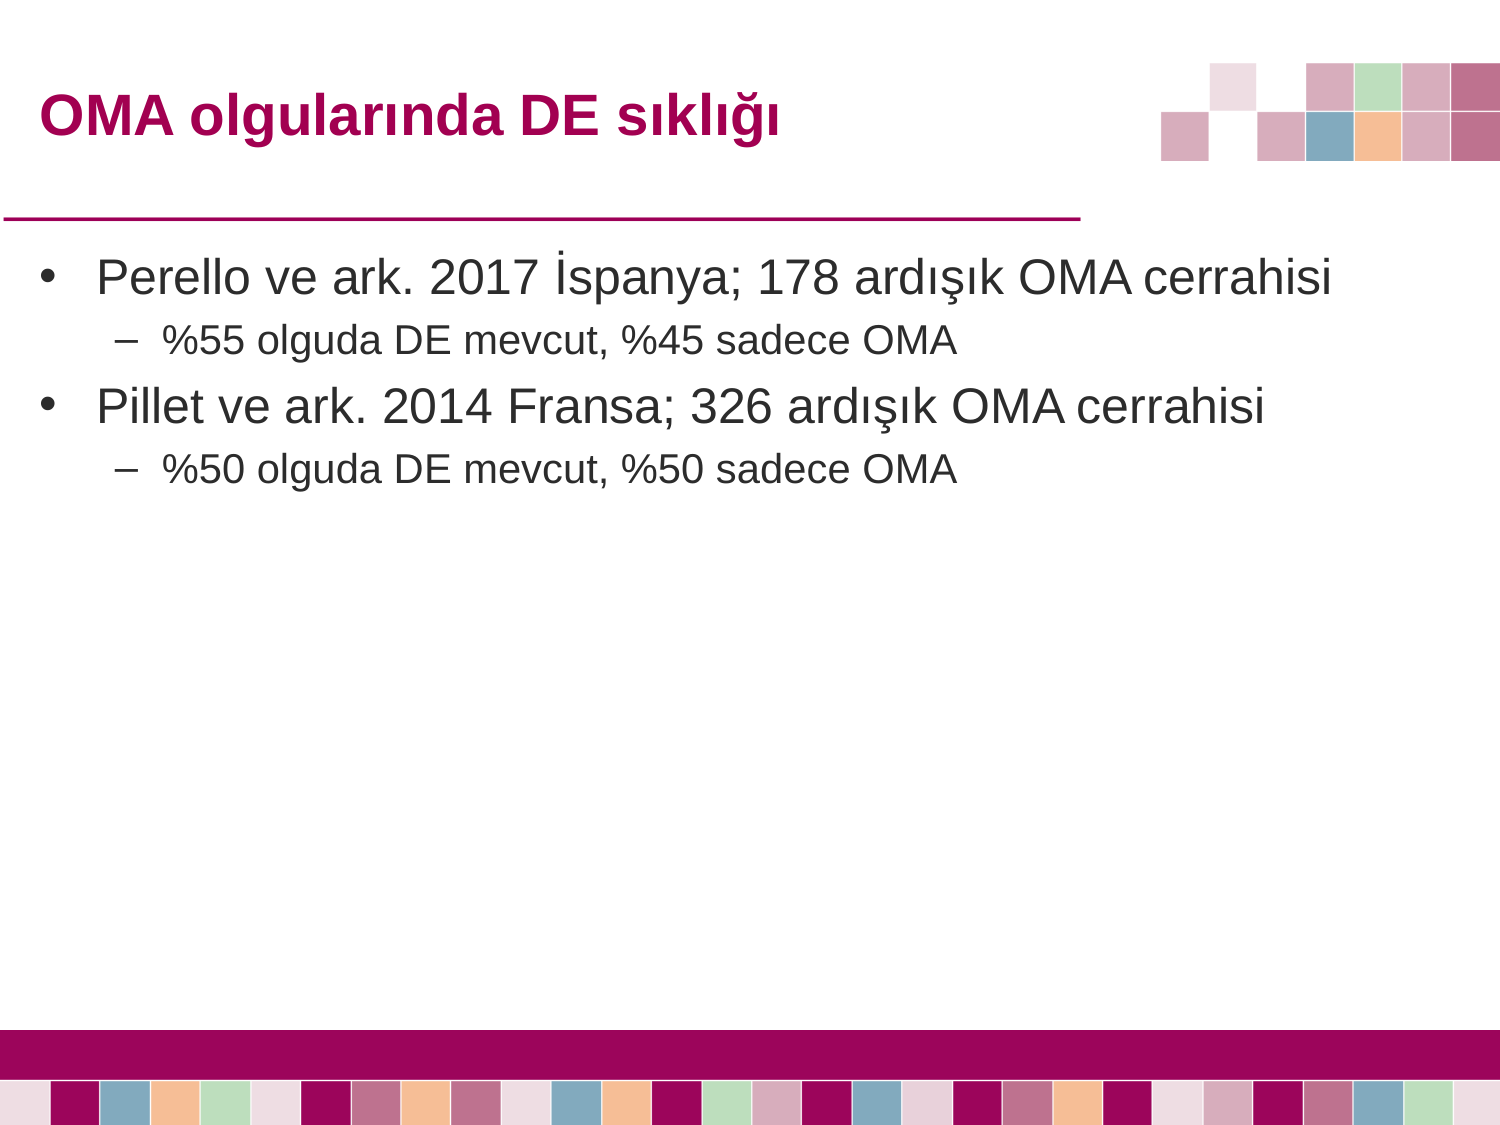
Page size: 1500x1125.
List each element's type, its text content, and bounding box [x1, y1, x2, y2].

list Perello ve ark. 2017 İspanya; 178 ardışık OMA cerrahisi %55 olguda DE mevcut, %45 sadece OMA Pillet ve ark. 2014 Fransa; 326 ardışık OMA cerrahisi %50 olguda DE mevcut, %50 sadece OMA [24, 237, 1476, 1013]
picture [1149, 62, 1500, 161]
picture [0, 1030, 1500, 1125]
title OMA olgularında DE sıklığı [24, 12, 1138, 213]
picture [0, 212, 1088, 227]
